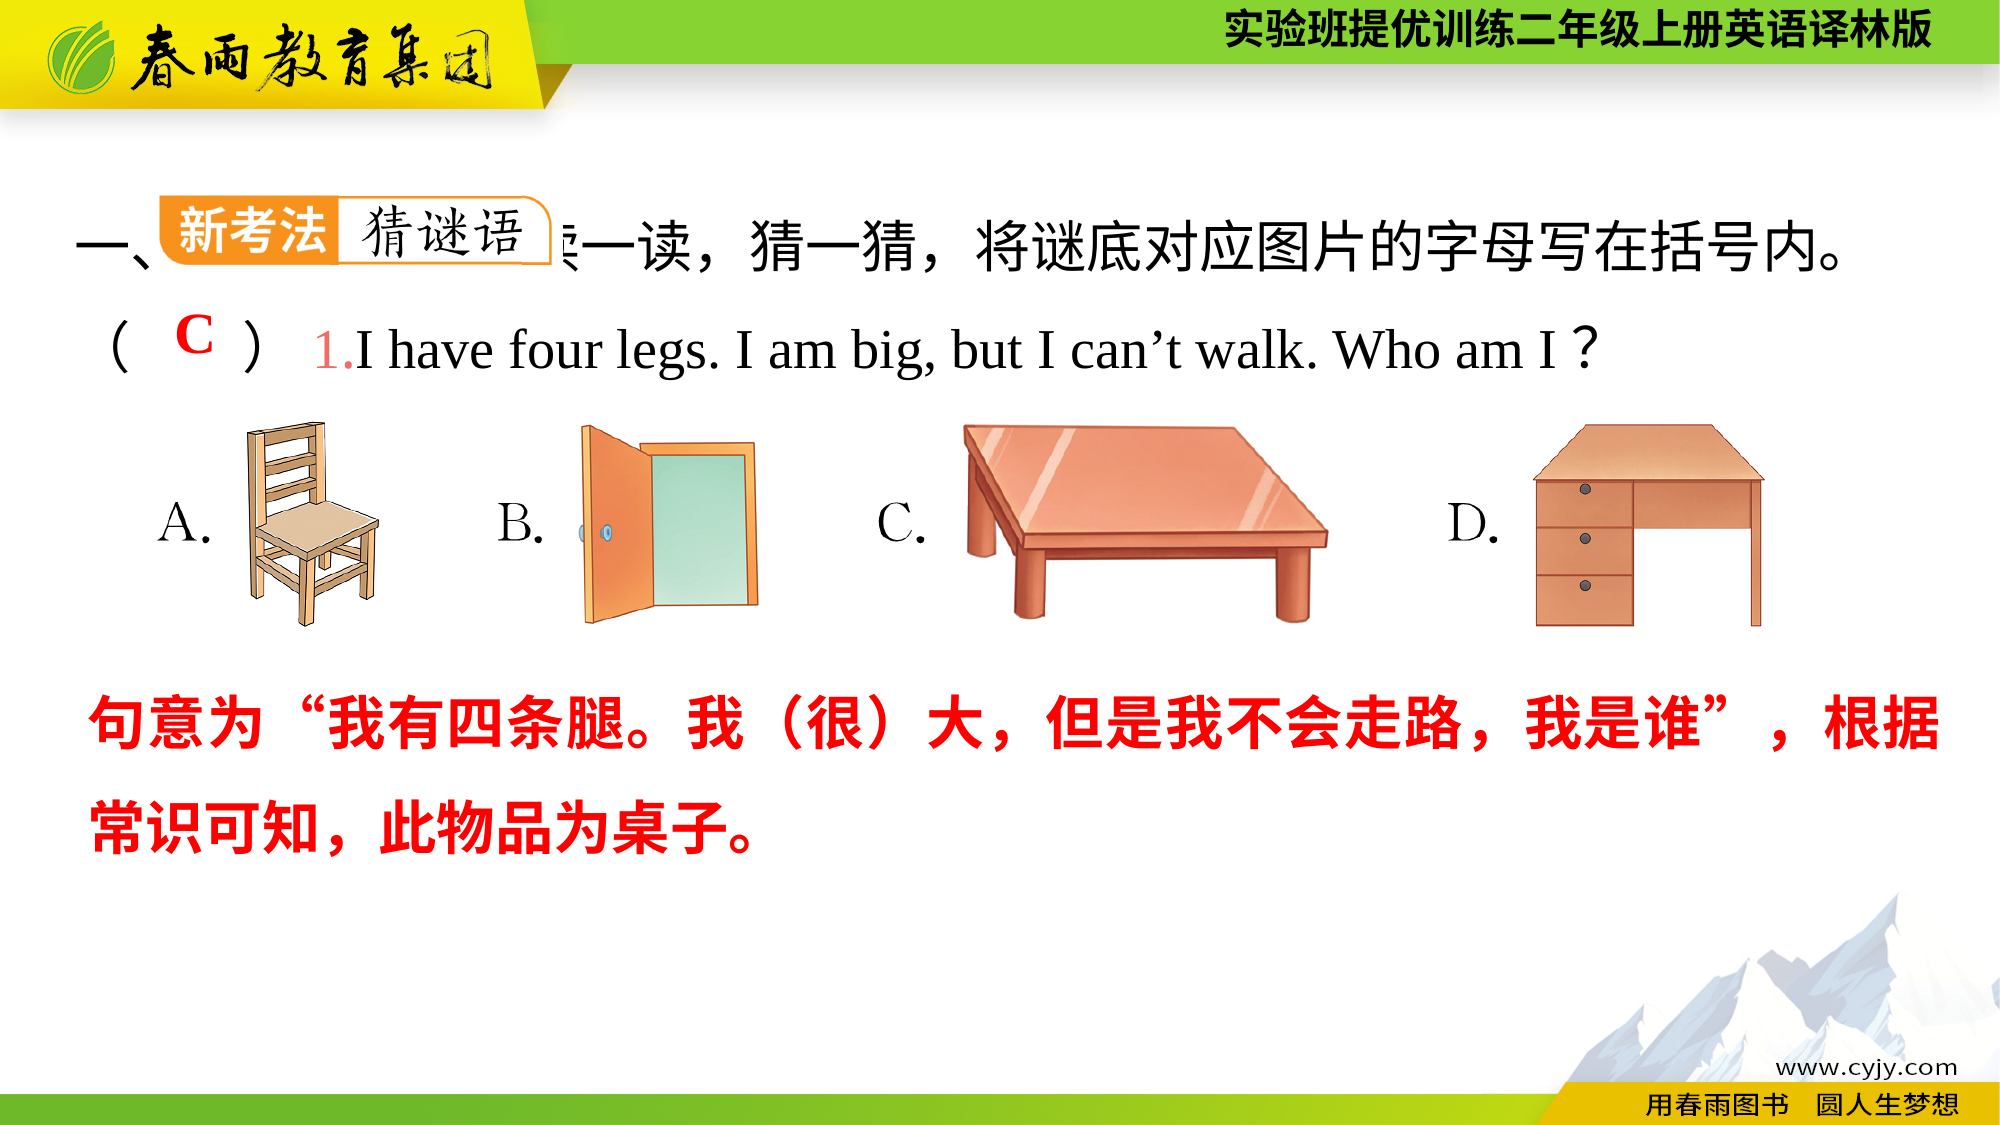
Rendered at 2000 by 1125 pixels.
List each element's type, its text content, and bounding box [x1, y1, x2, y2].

list 一、 读一读，猜一猜，将谜底对应图片的字母写在括号内。 （ ）1.I have four legs. I am big, but I can’t walk. Who am I？ [59, 169, 1944, 377]
picture [0, 0, 2000, 1125]
text_box 句意为“我有四条腿。我（很）大，但是我不会走路，我是谁”，根据常识可知，此物品为桌子。 [72, 643, 1957, 869]
text_box C [159, 288, 232, 373]
